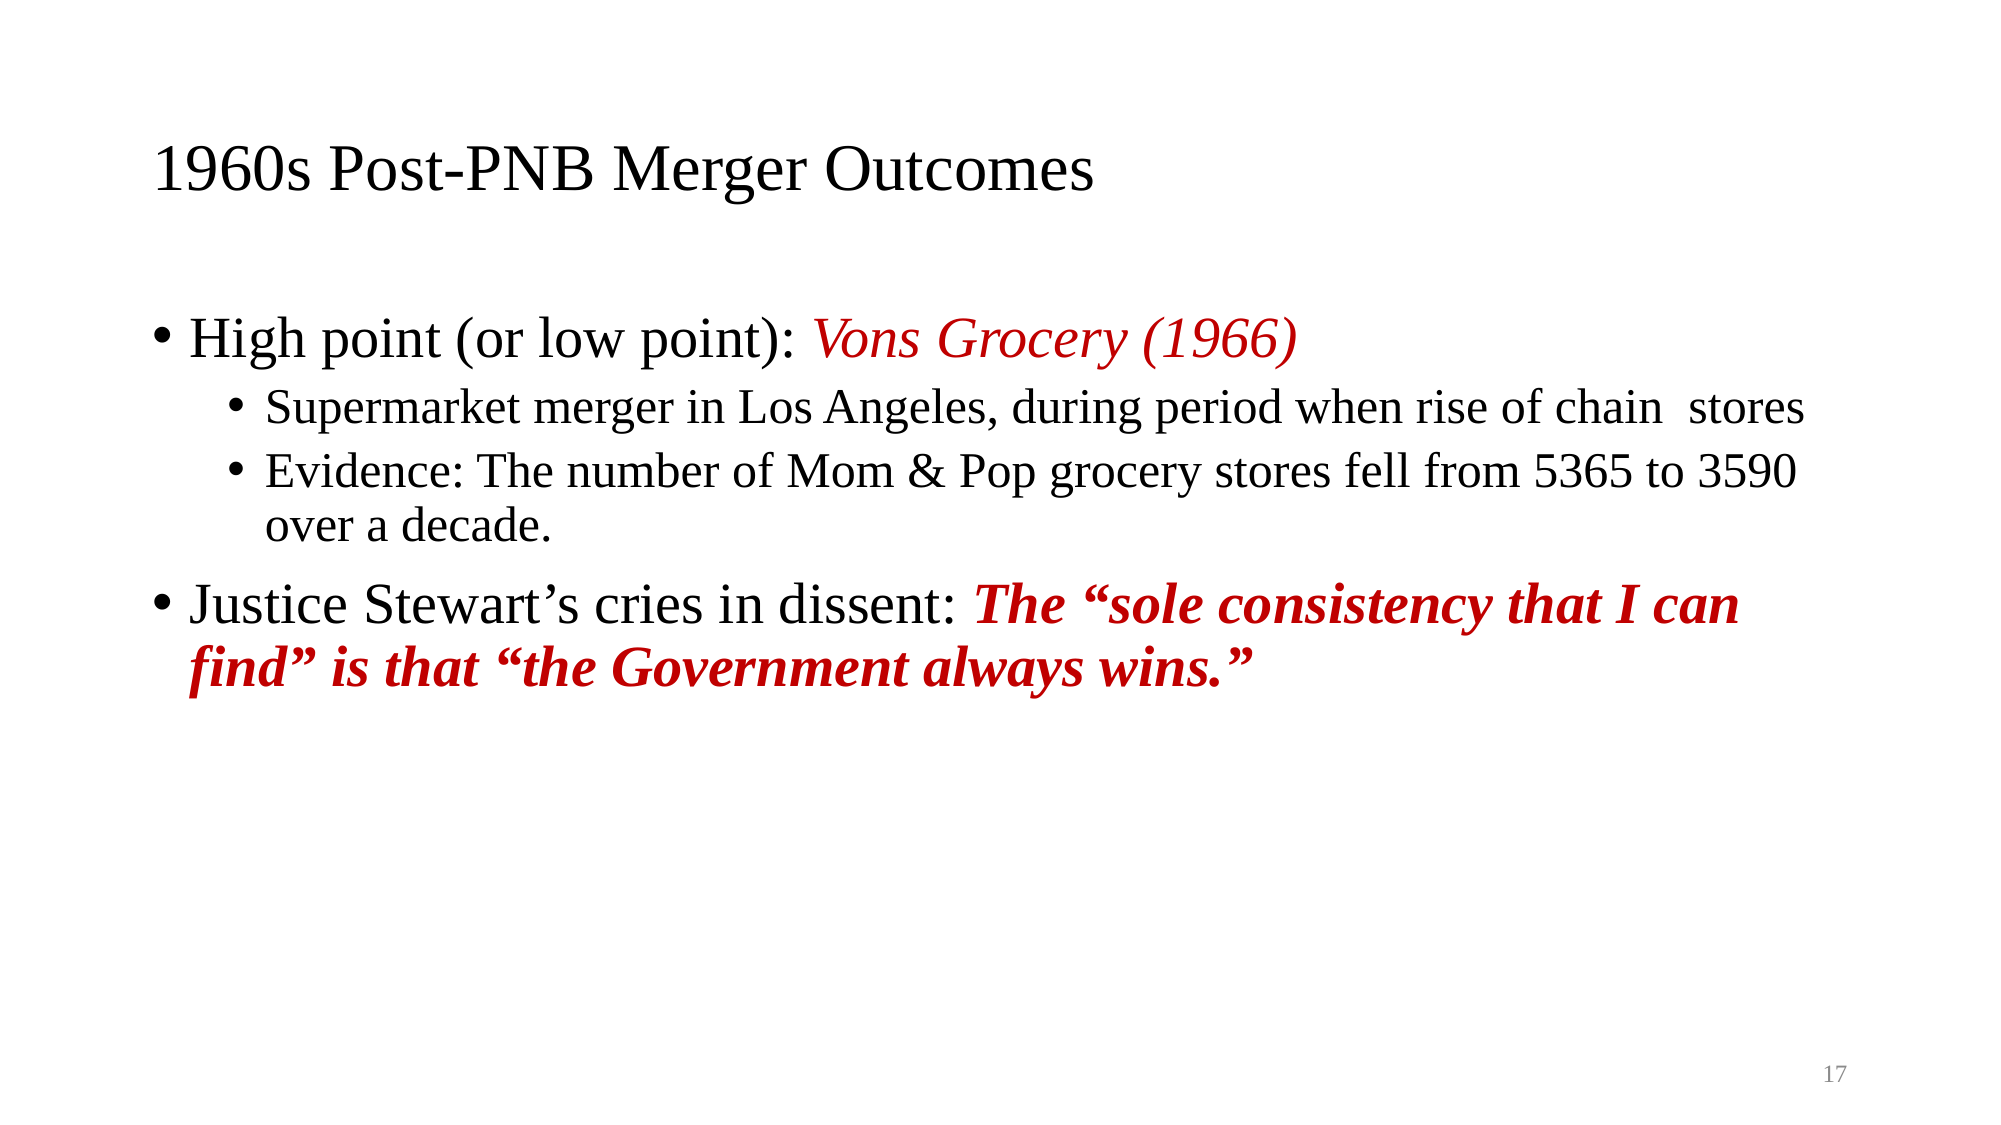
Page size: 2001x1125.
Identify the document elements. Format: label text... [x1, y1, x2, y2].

title 1960s Post-PNB Merger Outcomes [137, 59, 1863, 278]
list High point (or low point): Vons Grocery (1966) Supermarket merger in Los Angeles, during period when rise of chain stores Evidence: The number of Mom & Pop grocery stores fell from 5365 to 3590 over a decade. Justice Stewart’s cries in dissent: The “sole consistency that I can find” is that “the Government always wins.” [137, 299, 1863, 1014]
slide_number 17 [1412, 1042, 1863, 1103]
